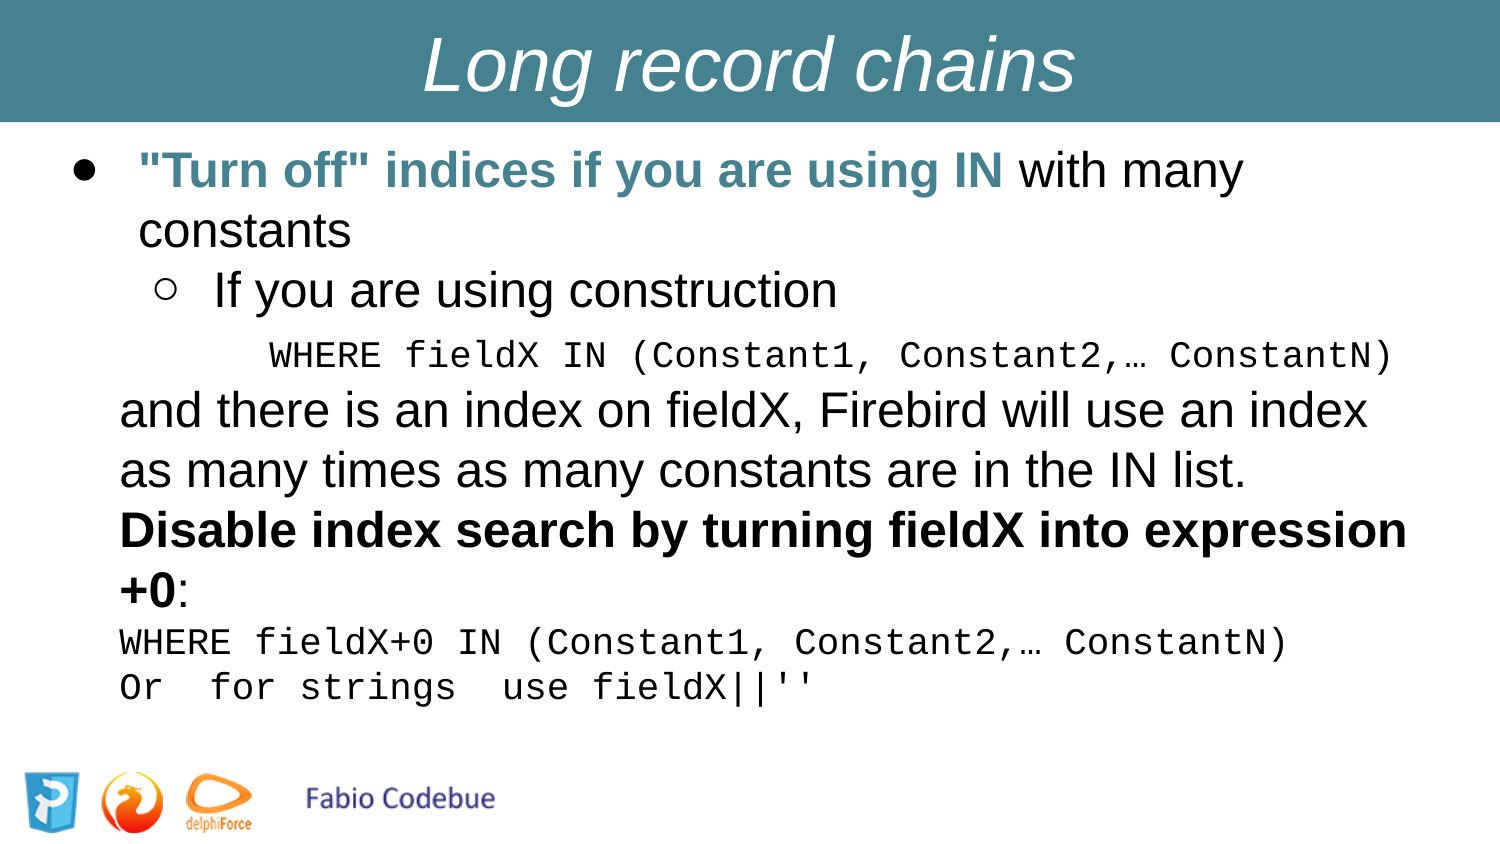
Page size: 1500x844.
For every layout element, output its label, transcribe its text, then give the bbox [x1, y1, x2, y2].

text_box Long record chains [0, 0, 1500, 123]
list "Turn off" indices if you are using IN with many constants If you are using construction WHERE fieldX IN (Constant1, Constant2,… ConstantN) and there is an index on fieldX, Firebird will use an index as many times as many constants are in the IN list. Disable index search by turning fieldX into expression +0: WHERE fieldX+0 IN (Constant1, Constant2,… ConstantN) Or for strings use fieldX||'' [48, 123, 1437, 738]
picture [0, 123, 1500, 844]
